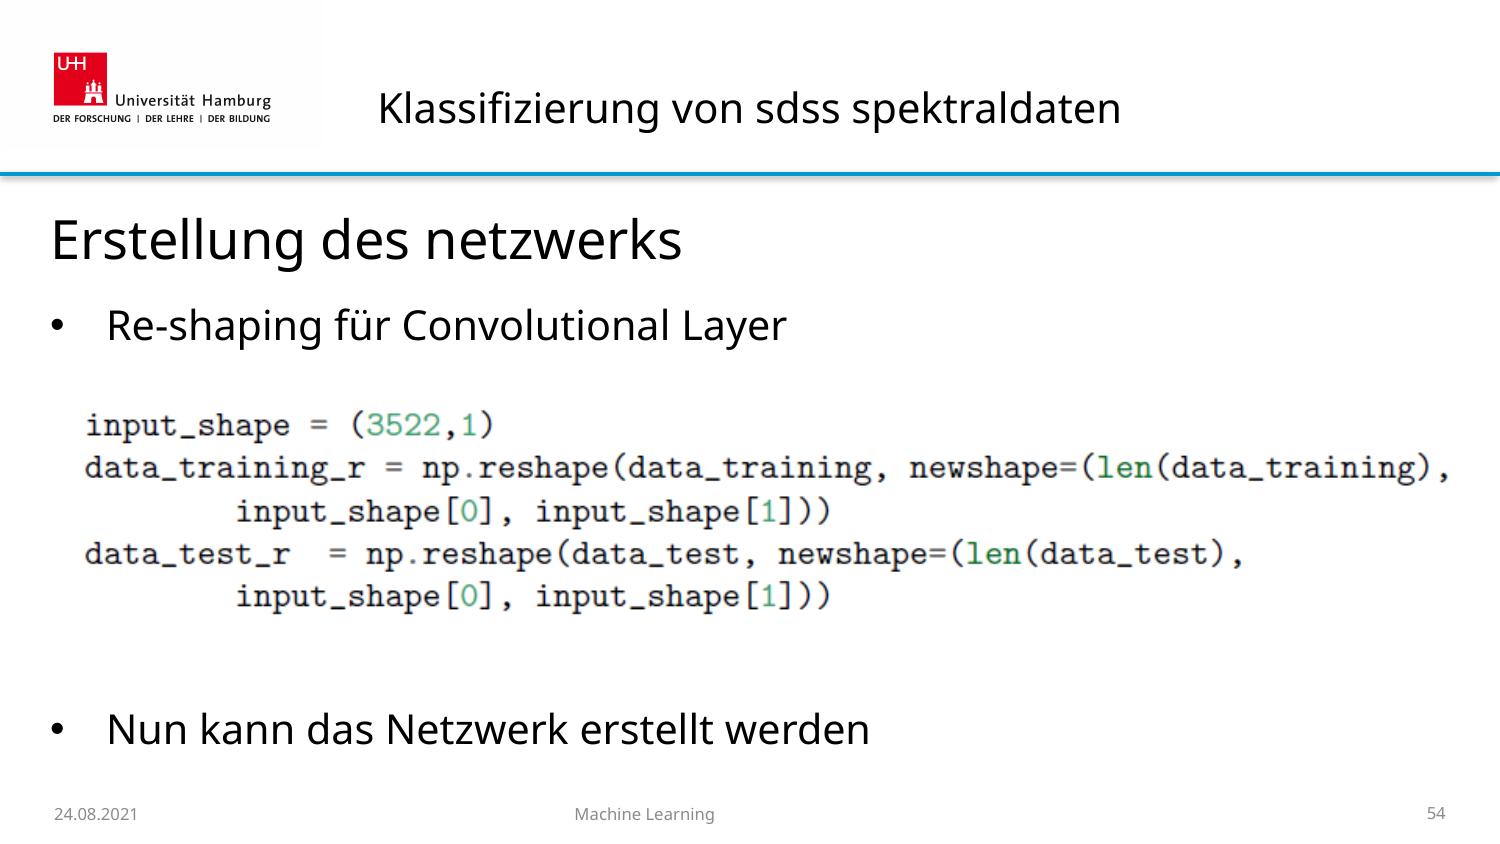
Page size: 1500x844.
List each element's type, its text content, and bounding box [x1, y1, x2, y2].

footer Machine Learning [273, 788, 1016, 833]
slide_number 54 [1361, 788, 1446, 833]
list Erstellung des netzwerks [35, 197, 1406, 281]
title Klassifizierung von sdss spektraldaten [275, 91, 1225, 122]
picture [1, 0, 323, 149]
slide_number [54, 788, 210, 833]
list Re-shaping für Convolutional Layer Nun kann das Netzwerk erstellt werden [35, 291, 1140, 765]
picture [74, 398, 1460, 630]
